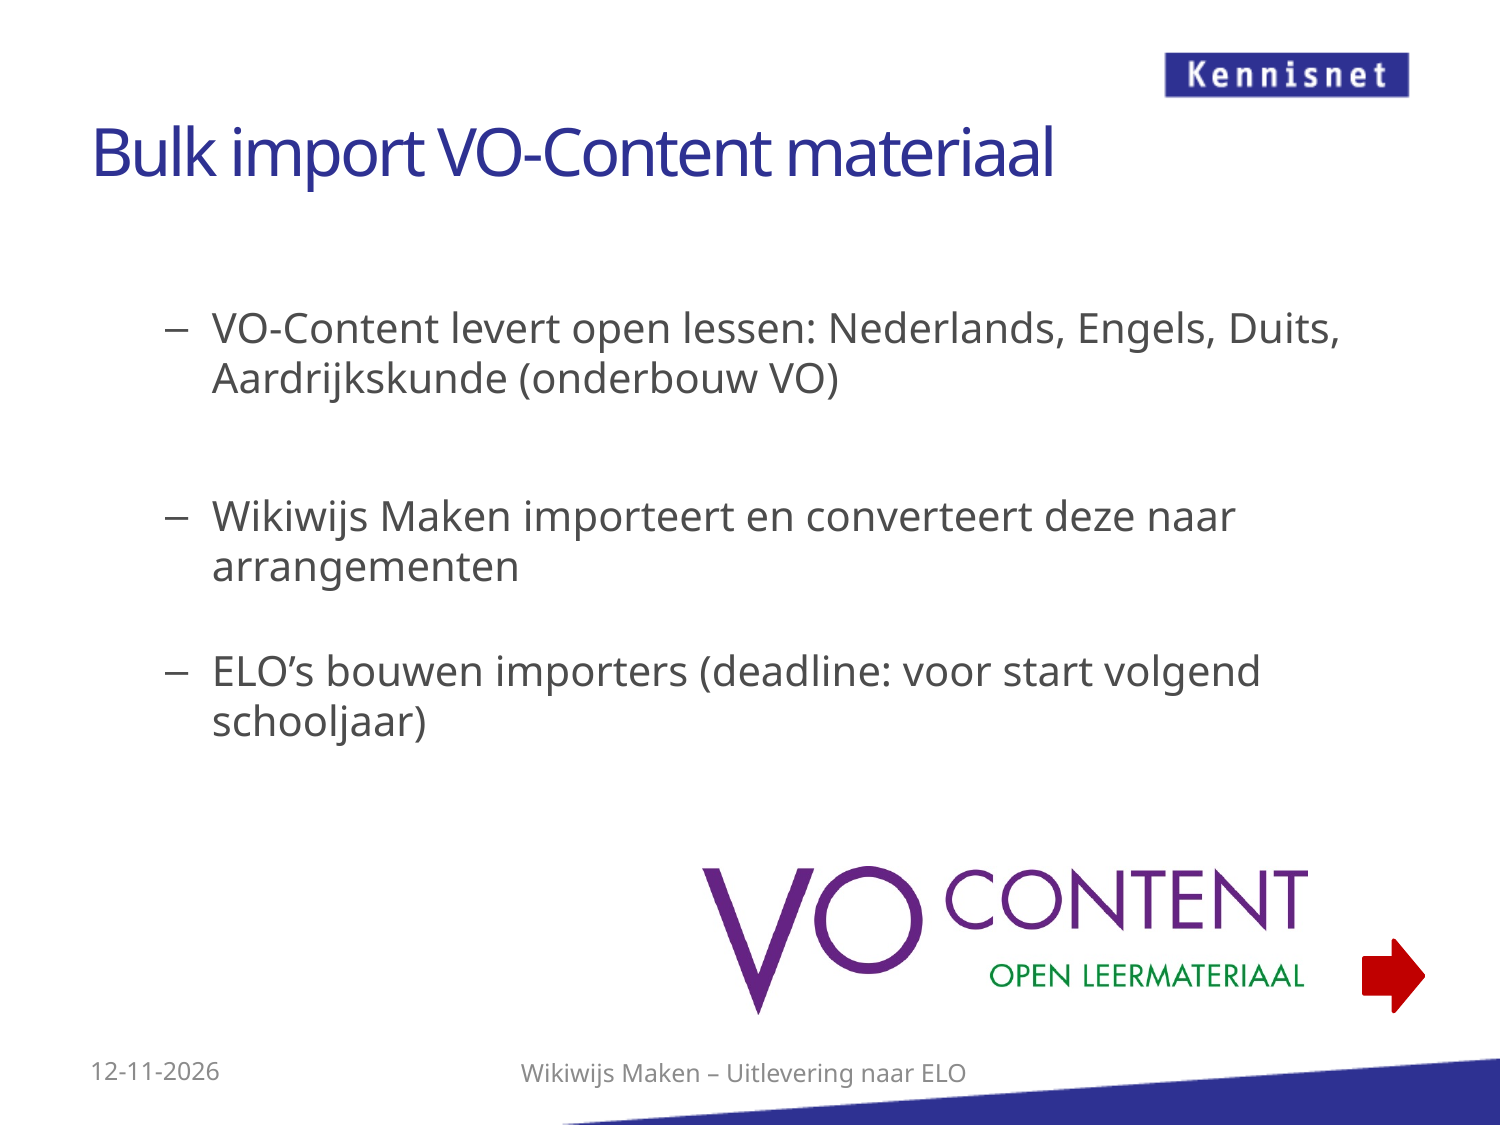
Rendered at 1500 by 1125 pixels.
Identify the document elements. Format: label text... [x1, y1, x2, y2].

title Bulk import VO-Content materiaal [74, 55, 1426, 244]
text_box [1362, 938, 1425, 1014]
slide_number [75, 1042, 278, 1103]
list VO-Content levert open lessen: Nederlands, Engels, Duits, Aardrijkskunde (onderbouw VO) Wikiwijs Maken importeert en converteert deze naar arrangementen ELO’s bouwen importers (deadline: voor start volgend schooljaar) [74, 235, 1389, 1000]
picture [0, 0, 1500, 1125]
footer Wikiwijs Maken – Uitlevering naar ELO [312, 1042, 1176, 1103]
